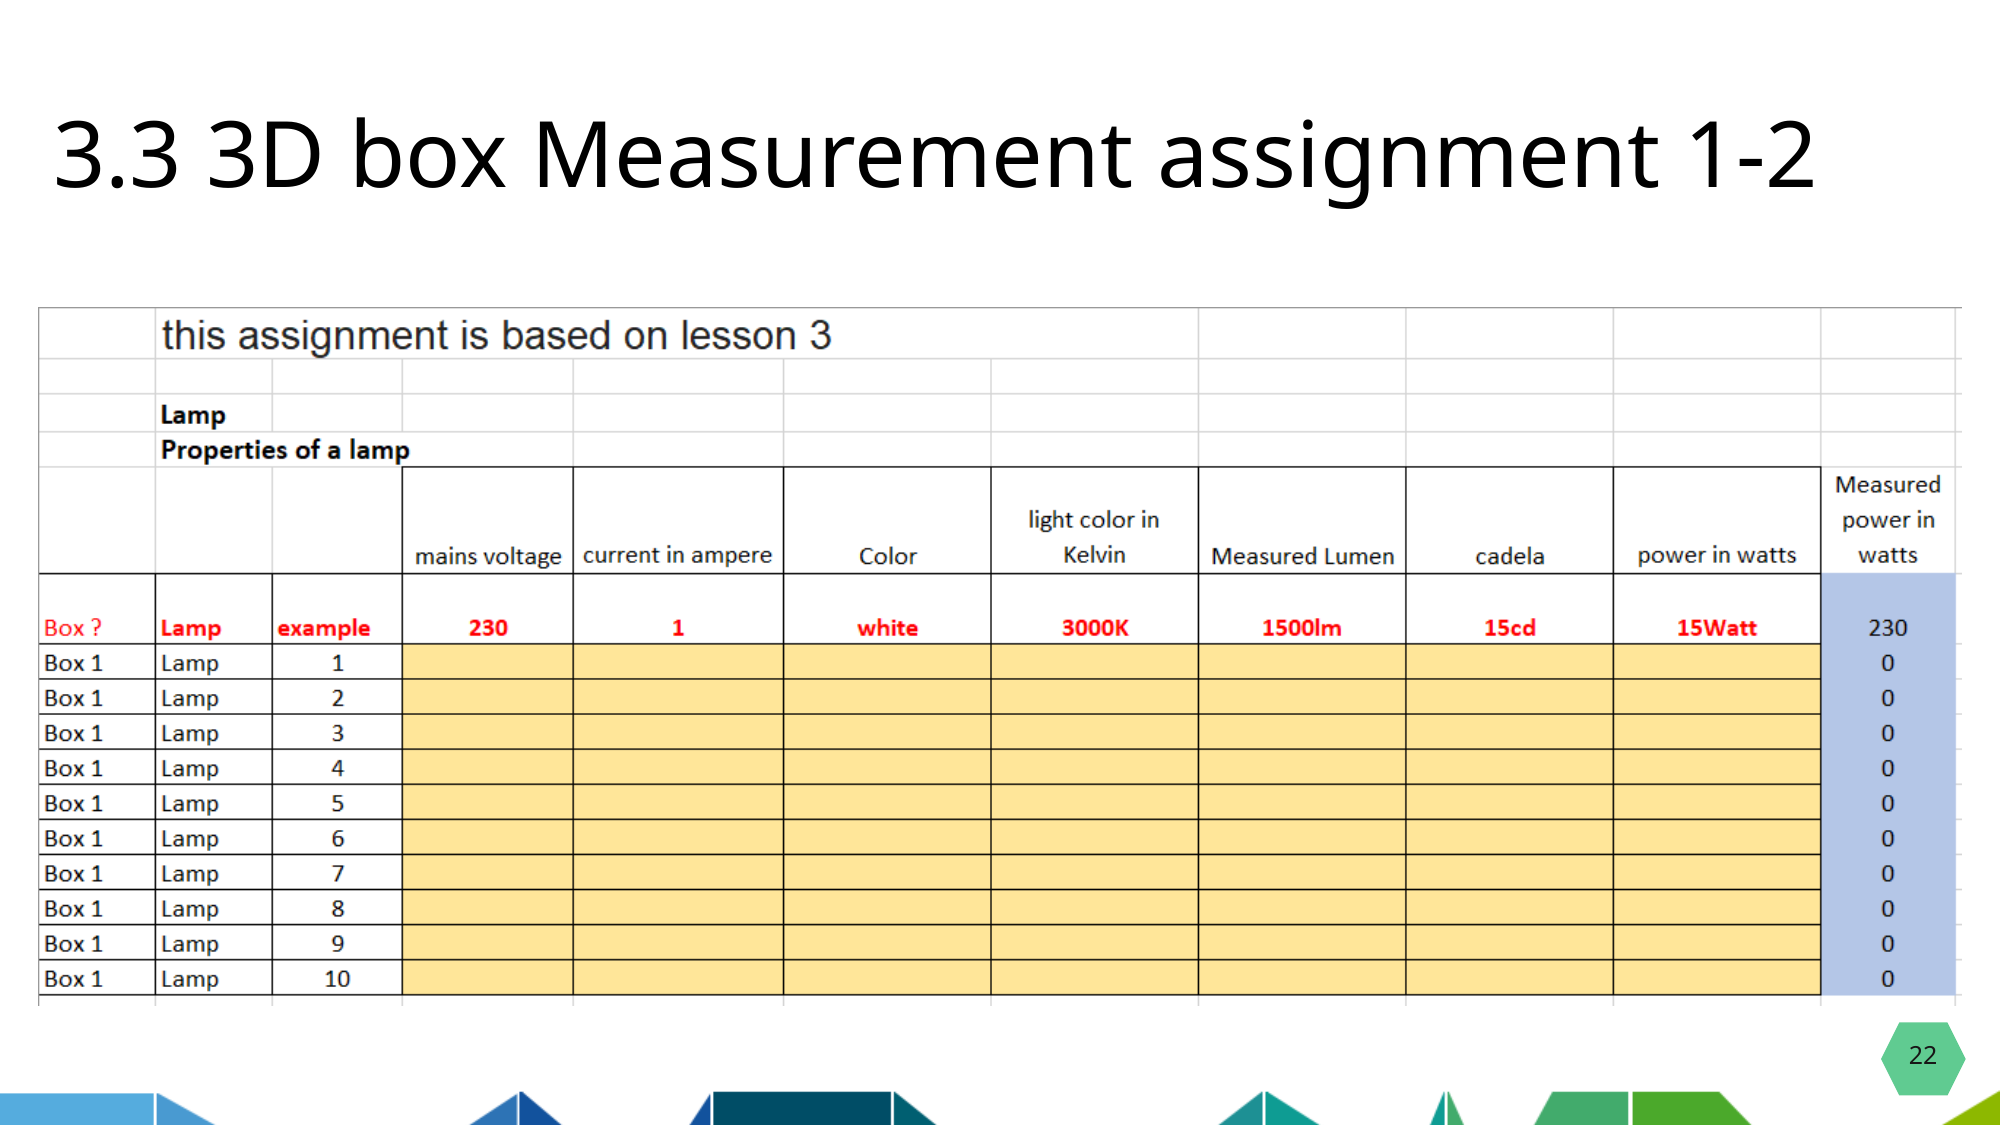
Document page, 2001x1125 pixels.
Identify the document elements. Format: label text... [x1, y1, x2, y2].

picture [0, 1086, 2000, 1125]
title 3.3 3D box Measurement assignment 1-2 [38, 38, 1962, 278]
slide_number 22 [1884, 1026, 1962, 1087]
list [37, 307, 1962, 1006]
